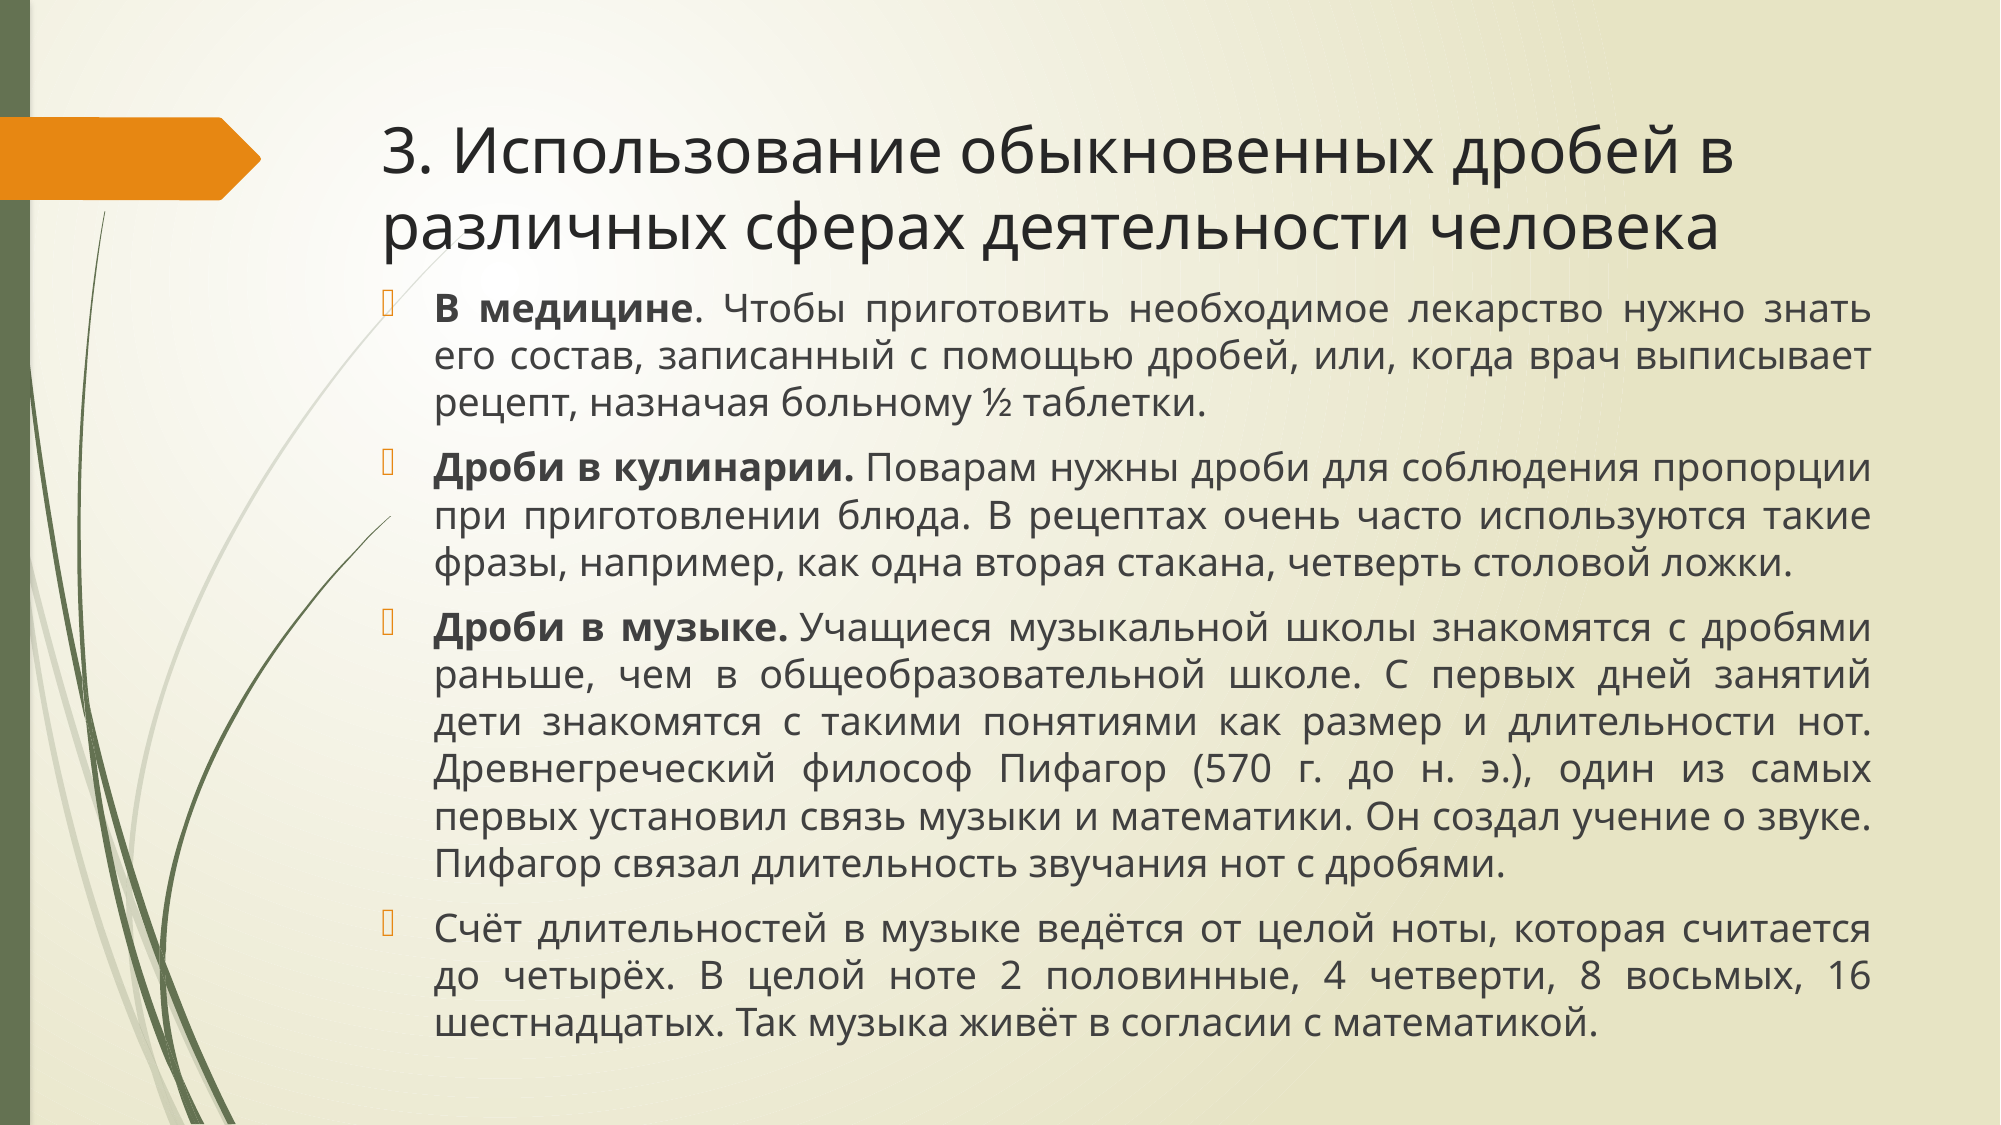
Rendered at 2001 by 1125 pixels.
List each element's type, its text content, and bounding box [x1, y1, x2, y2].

list В медицине. Чтобы приготовить необходимое лекарство нужно знать его состав, записанный с помощью дробей, или, когда врач выписывает рецепт, назначая больному ½ таблетки. Дроби в кулинарии. Поварам нужны дроби для соблюдения пропорции при приготовлении блюда. В рецептах очень часто используются такие фразы, например, как одна вторая стакана, четверть столовой ложки. Дроби в музыке. Учащиеся музыкальной школы знакомятся с дробями раньше, чем в общеобразовательной школе. С первых дней занятий дети знакомятся с такими понятиями как размер и длительности нот. Древнегреческий философ Пифагор (570 г. до н. э.), один из самых первых установил связь музыки и математики. Он создал учение о звуке. Пифагор связал длительность звучания нот с дробями. Счёт длительностей в музыке ведётся от целой ноты, которая считается до четырёх. В целой ноте 2 половинные, 4 четверти, 8 восьмых, 16 шестнадцатых. Так музыка живёт в согласии с математикой. [366, 275, 1888, 1092]
title 3. Использование обыкновенных дробей в различных сферах деятельности человека [366, 102, 1888, 275]
